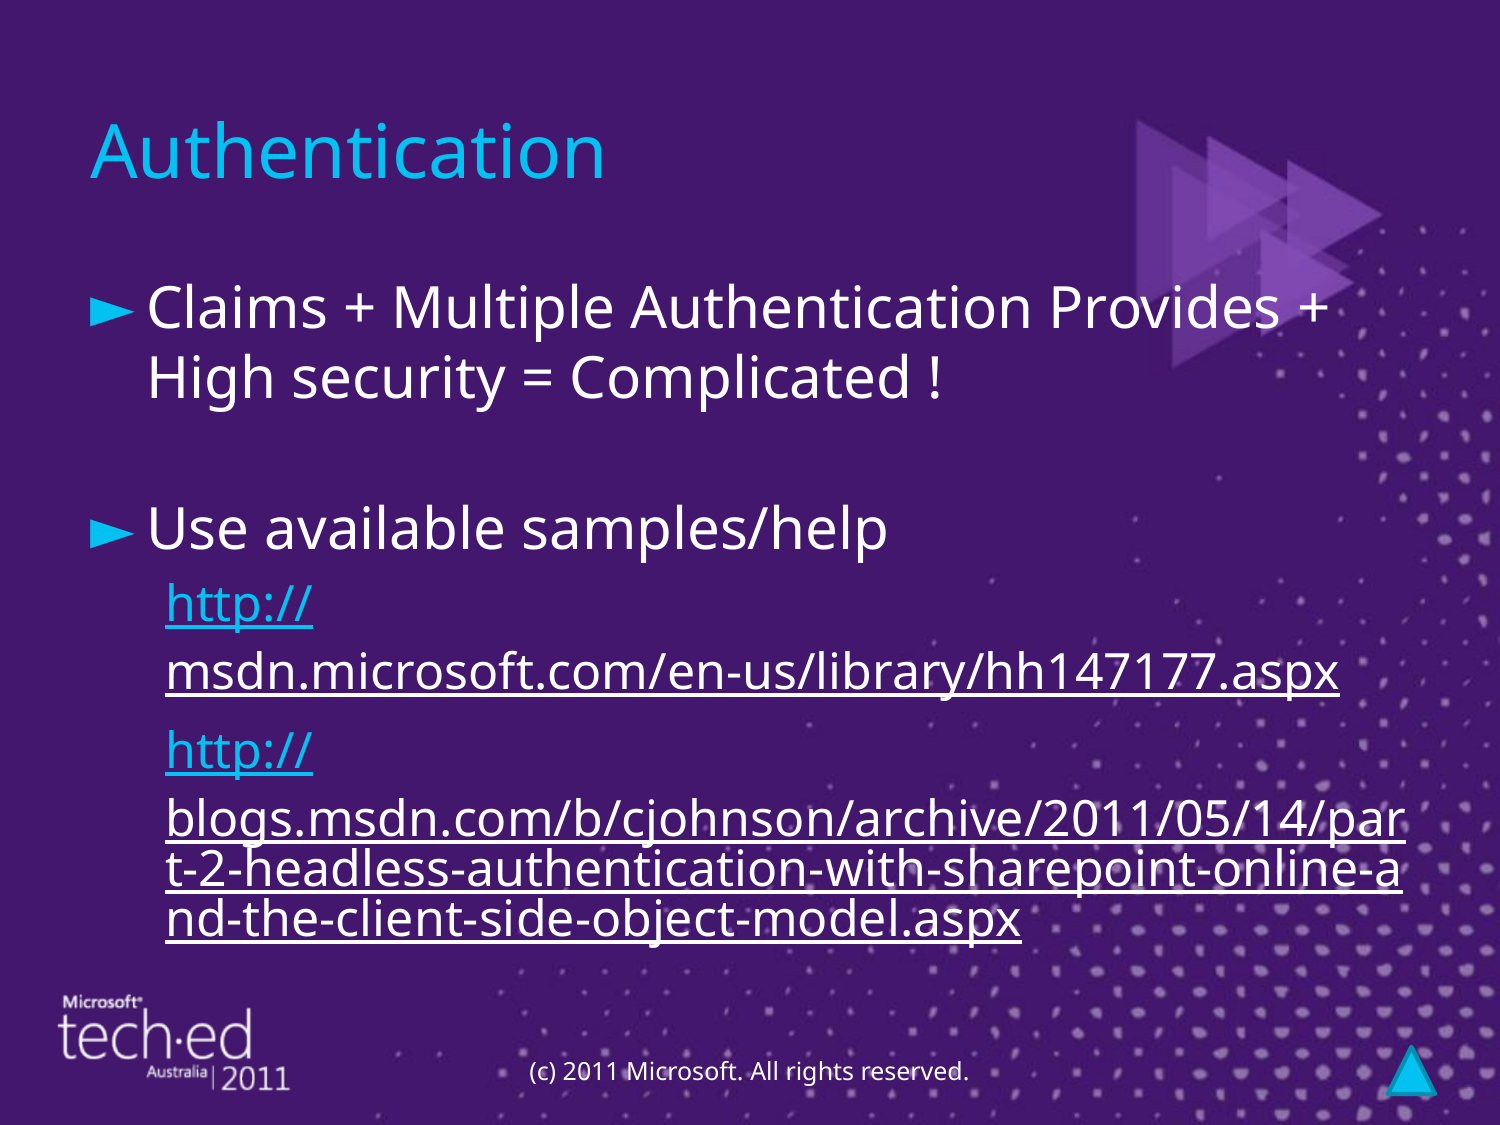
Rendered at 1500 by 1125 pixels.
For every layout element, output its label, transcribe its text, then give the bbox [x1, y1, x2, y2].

text_box [1385, 1044, 1437, 1097]
picture [0, 0, 1500, 1125]
footer (c) 2011 Microsoft. All rights reserved. [512, 1042, 988, 1103]
title Authentication [75, 54, 1425, 243]
list Claims + Multiple Authentication Provides + High security = Complicated ! Use available samples/help http://msdn.microsoft.com/en-us/library/hh147177.aspx http://blogs.msdn.com/b/cjohnson/archive/2011/05/14/part-2-headless-authentication-with-sharepoint-online-and-the-client-side-object-model.aspx [75, 262, 1425, 1005]
